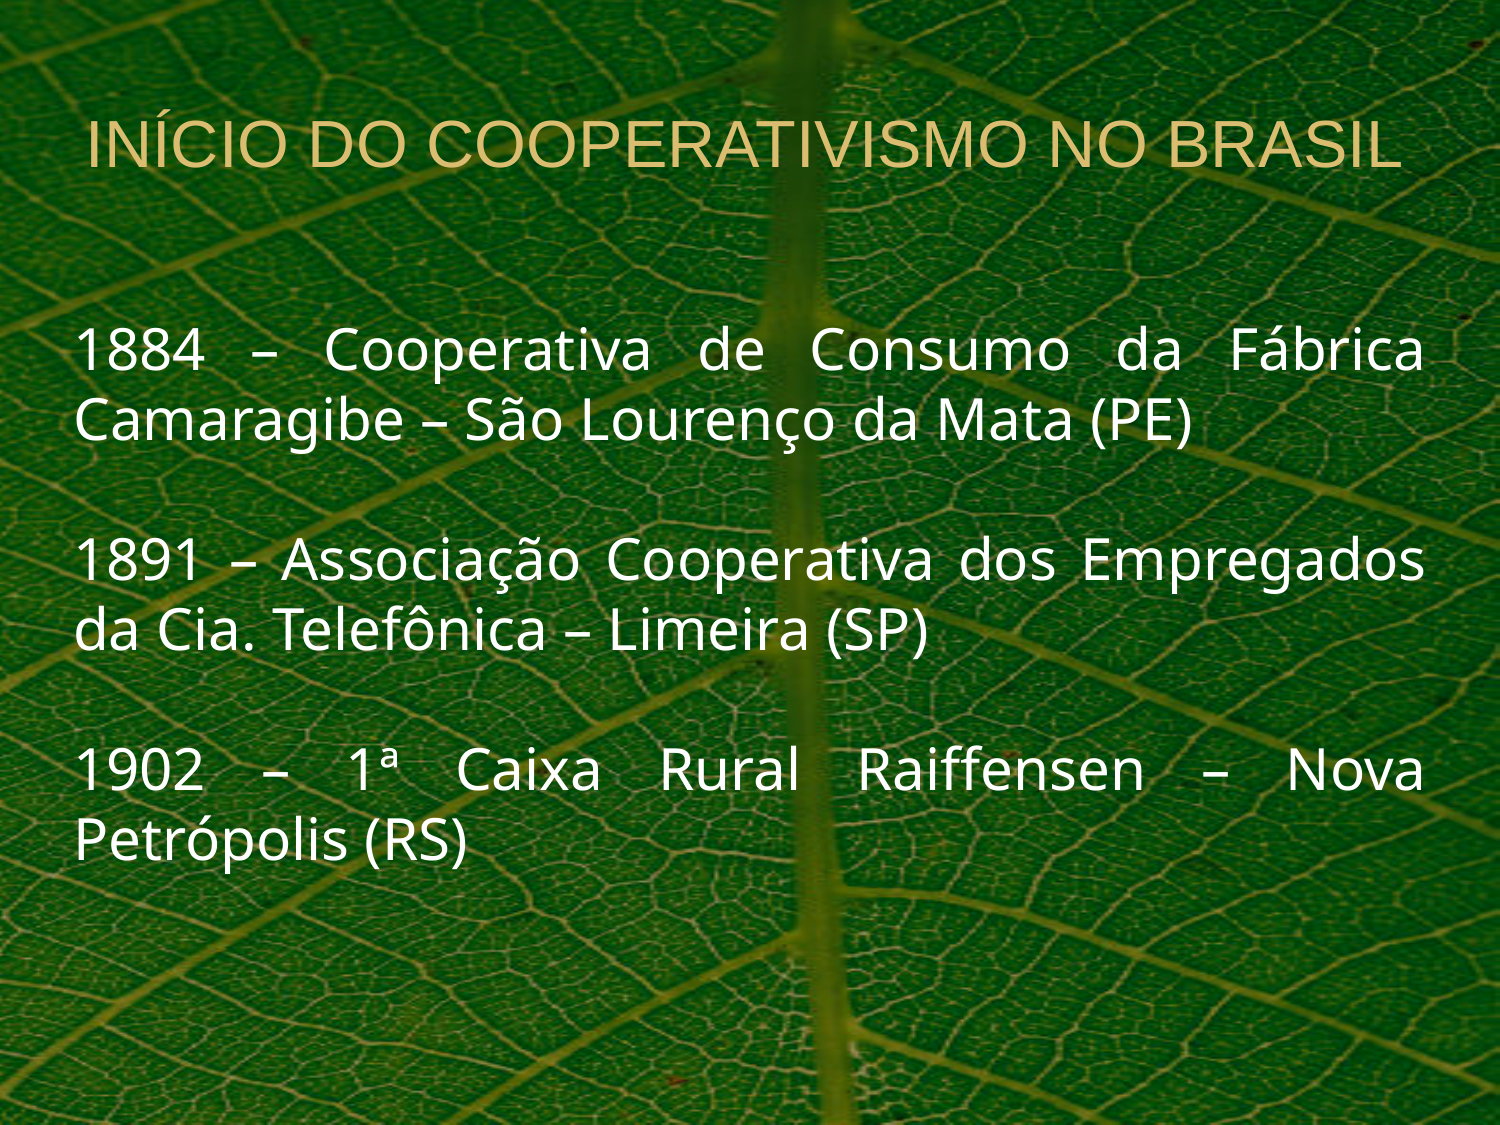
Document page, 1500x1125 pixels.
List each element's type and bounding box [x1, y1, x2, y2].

list [0, 0, 1500, 1125]
